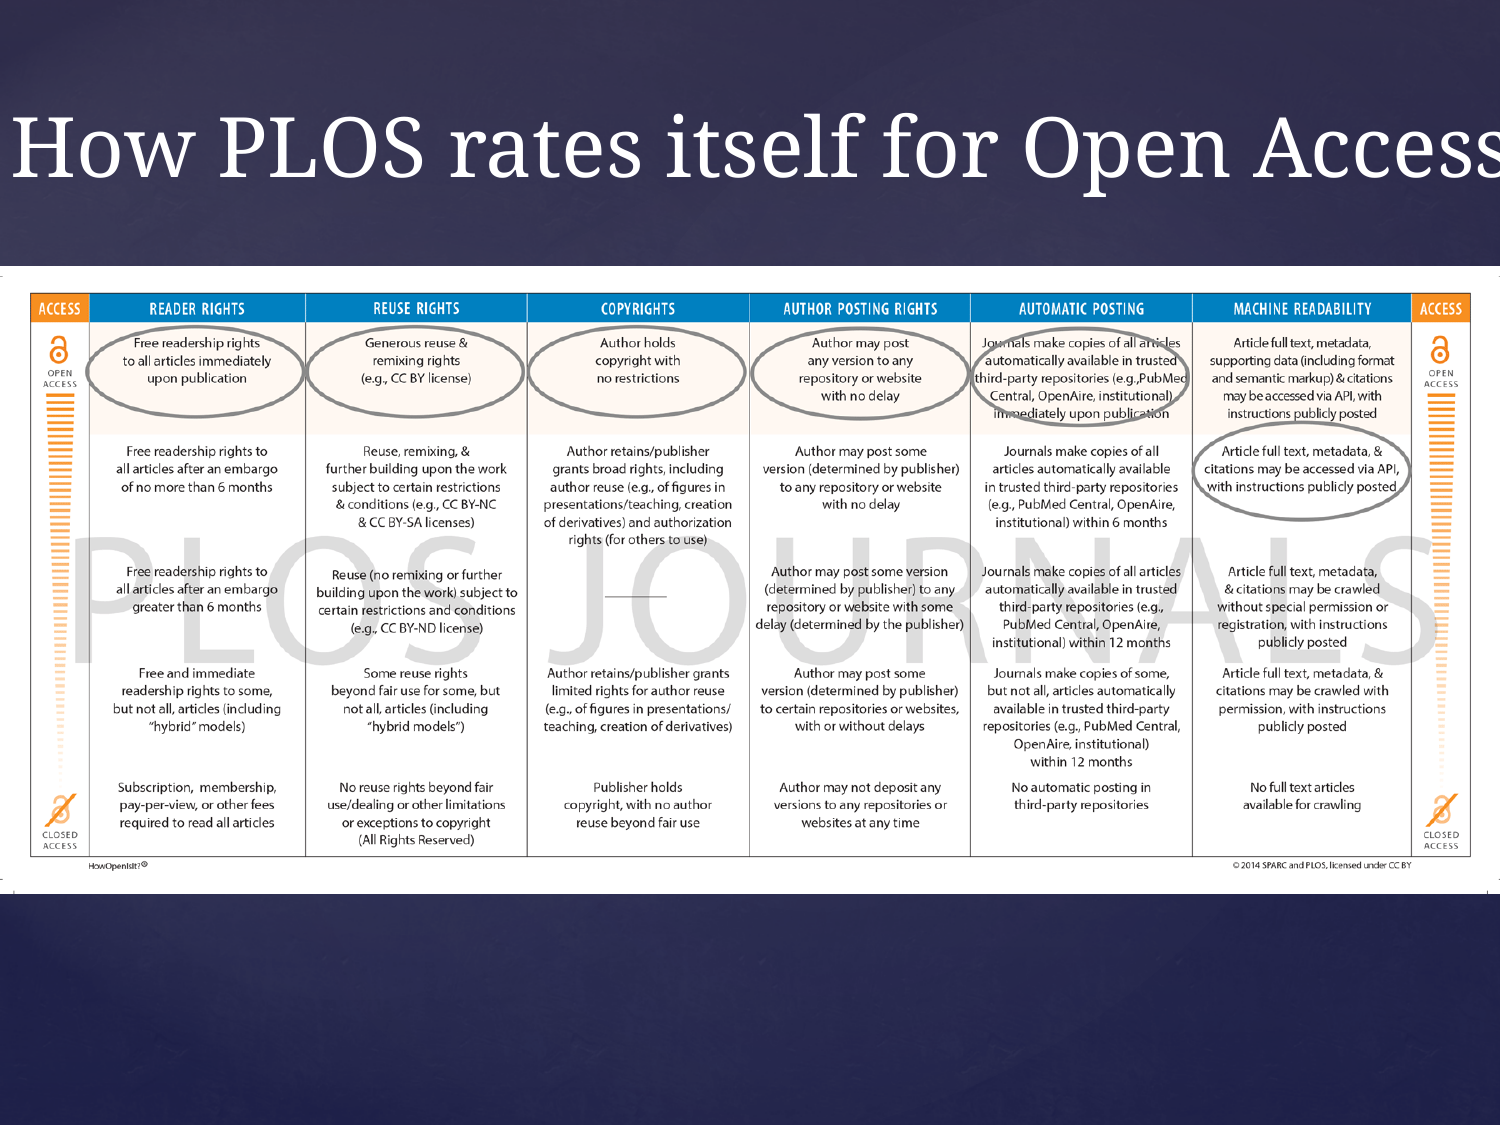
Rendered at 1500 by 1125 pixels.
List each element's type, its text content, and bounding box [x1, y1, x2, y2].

text_box How PLOS rates itself for Open Access [0, 86, 1500, 202]
picture [0, 265, 1500, 895]
